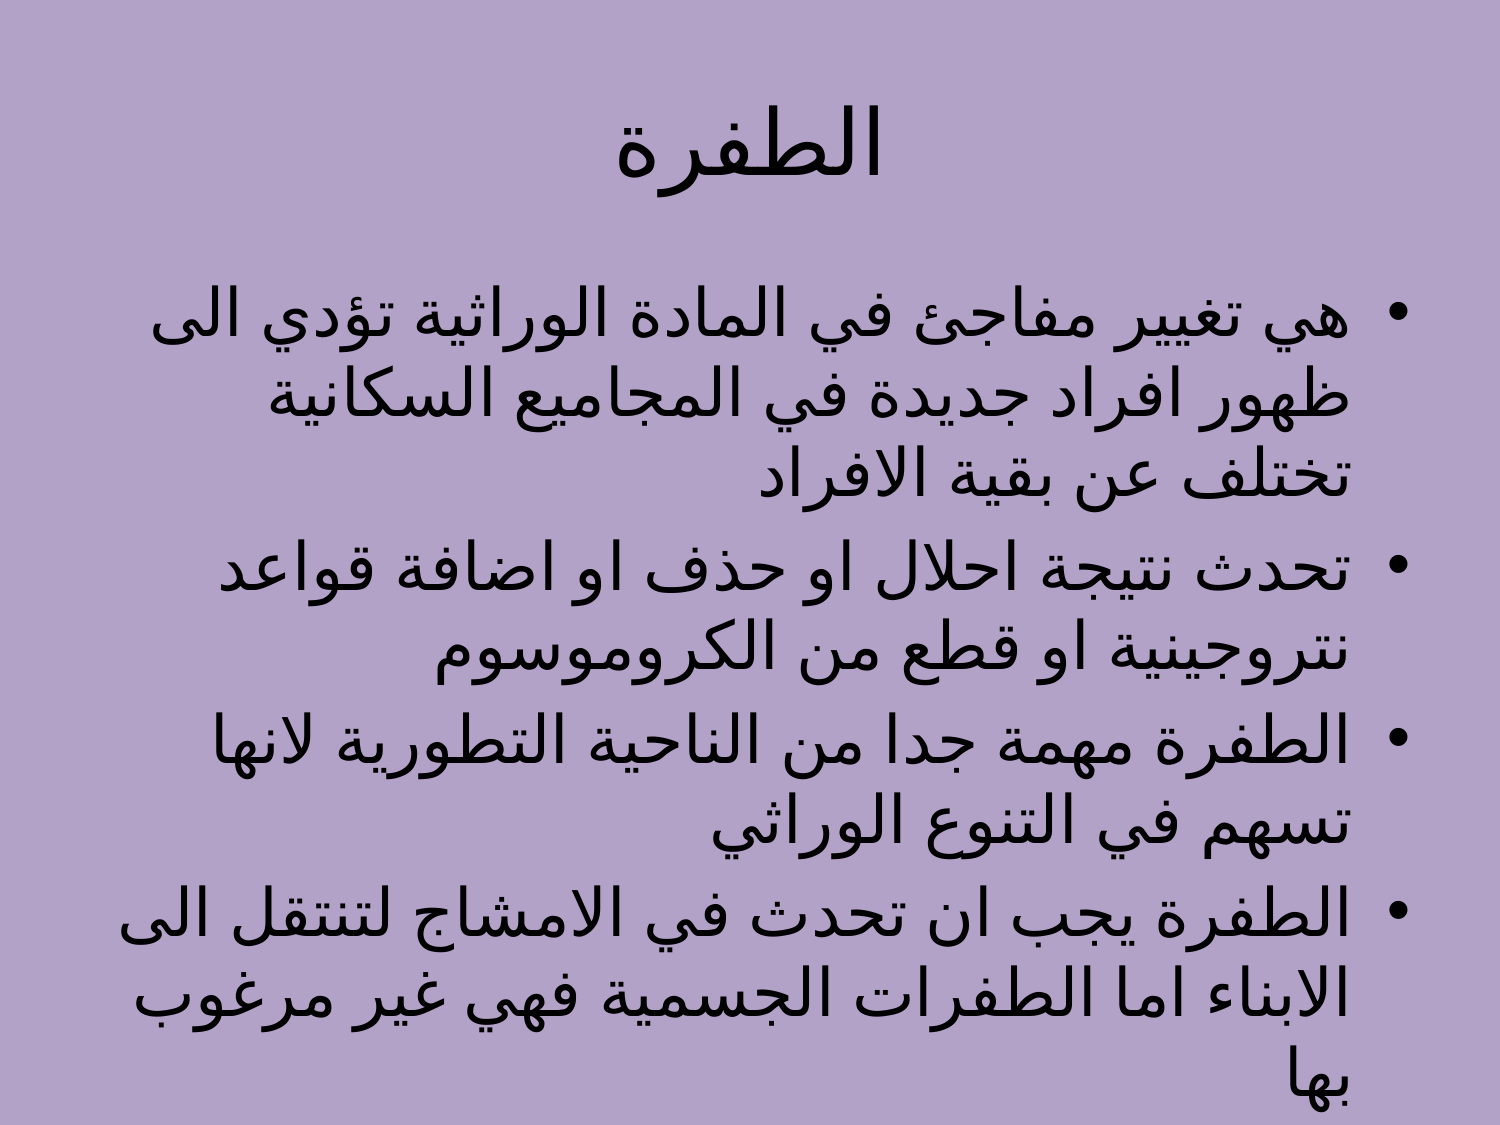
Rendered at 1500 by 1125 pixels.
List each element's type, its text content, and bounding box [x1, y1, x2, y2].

list هي تغيير مفاجئ في المادة الوراثية تؤدي الى ظهور افراد جديدة في المجاميع السكانية تختلف عن بقية الافراد تحدث نتيجة احلال او حذف او اضافة قواعد نتروجينية او قطع من الكروموسوم الطفرة مهمة جدا من الناحية التطورية لانها تسهم في التنوع الوراثي الطفرة يجب ان تحدث في الامشاج لتنتقل الى الابناء اما الطفرات الجسمية فهي غير مرغوب بها [75, 262, 1425, 1005]
title الطفرة [75, 45, 1425, 233]
